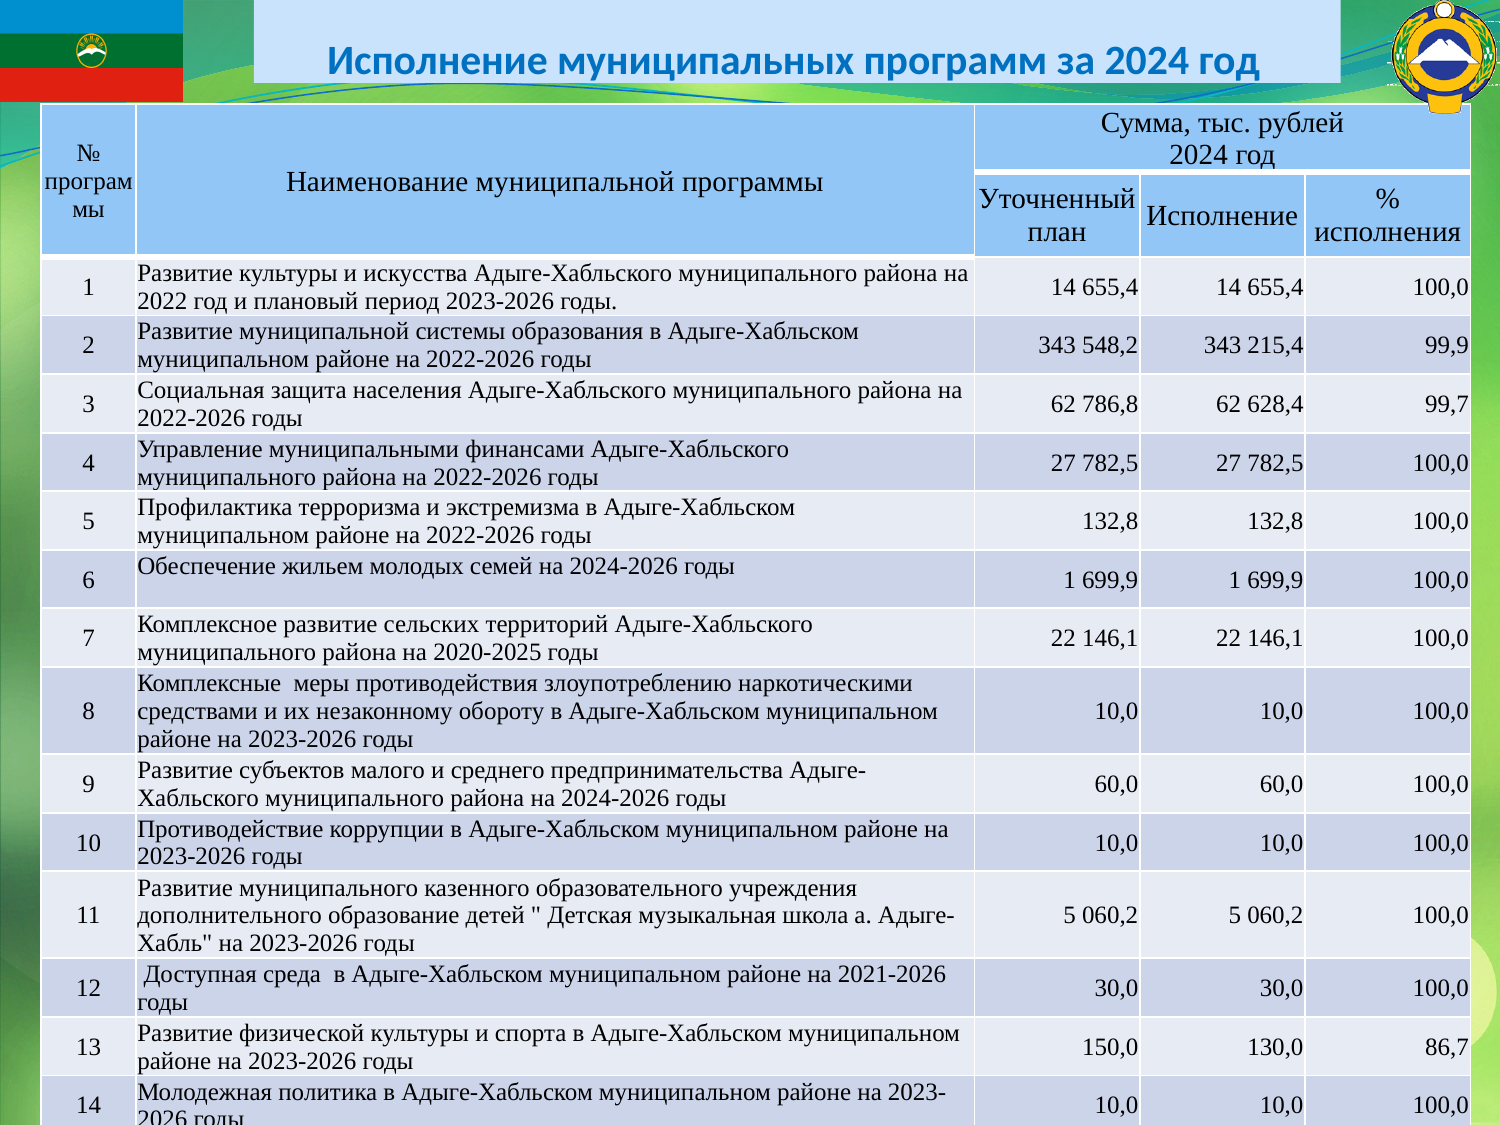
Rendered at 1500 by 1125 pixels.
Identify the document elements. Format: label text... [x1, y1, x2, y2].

picture [0, 0, 327, 132]
table_cell Развитие муниципального казенного образовательного учреждения дополнительного образование детей " Детская музыкальная школа а. Адыге-Хабль" на 2023-2026 годы [137, 872, 974, 957]
table_cell 4 [42, 434, 135, 490]
table_cell 100,0 [1306, 609, 1470, 666]
table_cell 132,8 [975, 492, 1139, 549]
picture [1188, 0, 1500, 1125]
table_cell Развитие культуры и искусства Адыге-Хабльского муниципального района на 2022 год и плановый период 2023-2026 годы. [137, 260, 974, 315]
table_cell Развитие муниципальной системы образования в Адыге-Хабльском муниципальном районе на 2022-2026 годы [137, 316, 974, 373]
table_cell 99,9 [1306, 316, 1470, 373]
table_cell 8 [42, 668, 135, 753]
table_cell 1 699,9 [975, 551, 1139, 607]
table_cell 11 [42, 872, 135, 957]
table_cell 7 [42, 609, 135, 666]
picture [230, 83, 409, 103]
picture [24, 149, 40, 156]
table_cell 100,0 [1306, 492, 1470, 549]
table_cell 27 782,5 [1141, 434, 1304, 490]
table_cell 100,0 [1306, 258, 1470, 315]
table_cell 99,7 [1306, 375, 1470, 432]
picture [262, 85, 745, 103]
table_cell 22 146,1 [1141, 609, 1304, 666]
table_cell 10,0 [975, 668, 1139, 753]
table_cell 60,0 [1141, 755, 1304, 812]
picture [593, 83, 1247, 103]
table_cell 150,0 [975, 1018, 1139, 1075]
table_cell 100,0 [1306, 814, 1470, 870]
table_header № программы [42, 111, 135, 254]
table_cell 13 [42, 1018, 135, 1075]
table_cell 10,0 [1141, 814, 1304, 870]
table_cell 5 060,2 [1141, 872, 1304, 957]
table_cell 132,8 [1141, 492, 1304, 549]
table_cell 22 146,1 [975, 609, 1139, 666]
table_cell 100,0 [1306, 959, 1470, 1016]
table_cell 14 655,4 [1141, 258, 1304, 315]
table_cell 6 [42, 551, 135, 607]
table_cell 5 [42, 492, 135, 549]
table_cell 10,0 [1141, 668, 1304, 753]
table_cell Противодействие коррупции в Адыге-Хабльском муниципальном районе на 2023-2026 годы [137, 814, 974, 870]
table_cell 60,0 [975, 755, 1139, 812]
table_cell 343 215,4 [1141, 316, 1304, 373]
table_cell 10,0 [975, 814, 1139, 870]
table_cell 5 060,2 [975, 872, 1139, 957]
table_cell Развитие физической культуры и спорта в Адыге-Хабльском муниципальном районе на 2023-2026 годы [137, 1018, 974, 1075]
table_cell 14 [42, 1076, 135, 1125]
table_cell Обеспечение жильем молодых семей на 2024-2026 годы [137, 551, 974, 607]
table_cell Социальная защита населения Адыге-Хабльского муниципального района на 2022-2026 годы [137, 375, 974, 432]
picture [0, 154, 40, 1125]
table_cell Молодежная политика в Адыге-Хабльском муниципальном районе на 2023-2026 годы [137, 1076, 974, 1125]
table_cell Развитие субъектов малого и среднего предпринимательства Адыге-Хабльского муниципального района на 2024-2026 годы [137, 755, 974, 812]
table_cell 62 628,4 [1141, 375, 1304, 432]
table_cell 130,0 [1141, 1018, 1304, 1075]
table_cell 62 786,8 [975, 375, 1139, 432]
table_cell 1 699,9 [1141, 551, 1304, 607]
table_cell 9 [42, 755, 135, 812]
table_cell Комплексные меры противодействия злоупотреблению наркотическими средствами и их незаконному обороту в Адыге-Хабльском муниципальном районе на 2023-2026 годы [137, 668, 974, 753]
table_cell 343 548,2 [975, 316, 1139, 373]
table_cell 27 782,5 [975, 434, 1139, 490]
table_cell 30,0 [1141, 959, 1304, 1016]
table_cell 10,0 [975, 1076, 1139, 1125]
table_cell 100,0 [1306, 434, 1470, 490]
table_cell 14 655,4 [975, 258, 1139, 315]
table_cell 100,0 [1306, 1076, 1470, 1125]
table_cell 2 [42, 316, 135, 373]
table_cell % исполнения [1306, 175, 1470, 256]
table_cell 1 [42, 260, 135, 315]
title Исполнение муниципальных программ за 2024 год [253, 0, 1341, 83]
table_cell Профилактика терроризма и экстремизма в Адыге-Хабльском муниципальном районе на 2022-2026 годы [137, 492, 974, 549]
table_cell Уточненный план [975, 175, 1139, 256]
table_cell 10,0 [1141, 1076, 1304, 1125]
table_cell 100,0 [1306, 755, 1470, 812]
table_cell Управление муниципальными финансами Адыге-Хабльского муниципального района на 2022-2026 годы [137, 434, 974, 490]
table_cell 86,7 [1306, 1018, 1470, 1075]
table_cell 30,0 [975, 959, 1139, 1016]
table_cell 10 [42, 814, 135, 870]
table_cell Исполнение [1141, 175, 1304, 256]
table_cell 100,0 [1306, 872, 1470, 957]
table_cell 100,0 [1306, 551, 1470, 607]
table_cell 100,0 [1306, 668, 1470, 753]
table_header Наименование муниципальной программы [137, 105, 974, 254]
table_cell 3 [42, 375, 135, 432]
table_header Сумма, тыс. рублей 2024 год [975, 105, 1470, 169]
table_cell Комплексное развитие сельских территорий Адыге-Хабльского муниципального района на 2020-2025 годы [137, 609, 974, 666]
table_cell 12 [42, 959, 135, 1016]
table_cell Доступная среда в Адыге-Хабльском муниципальном районе на 2021-2026 годы [137, 959, 974, 1016]
